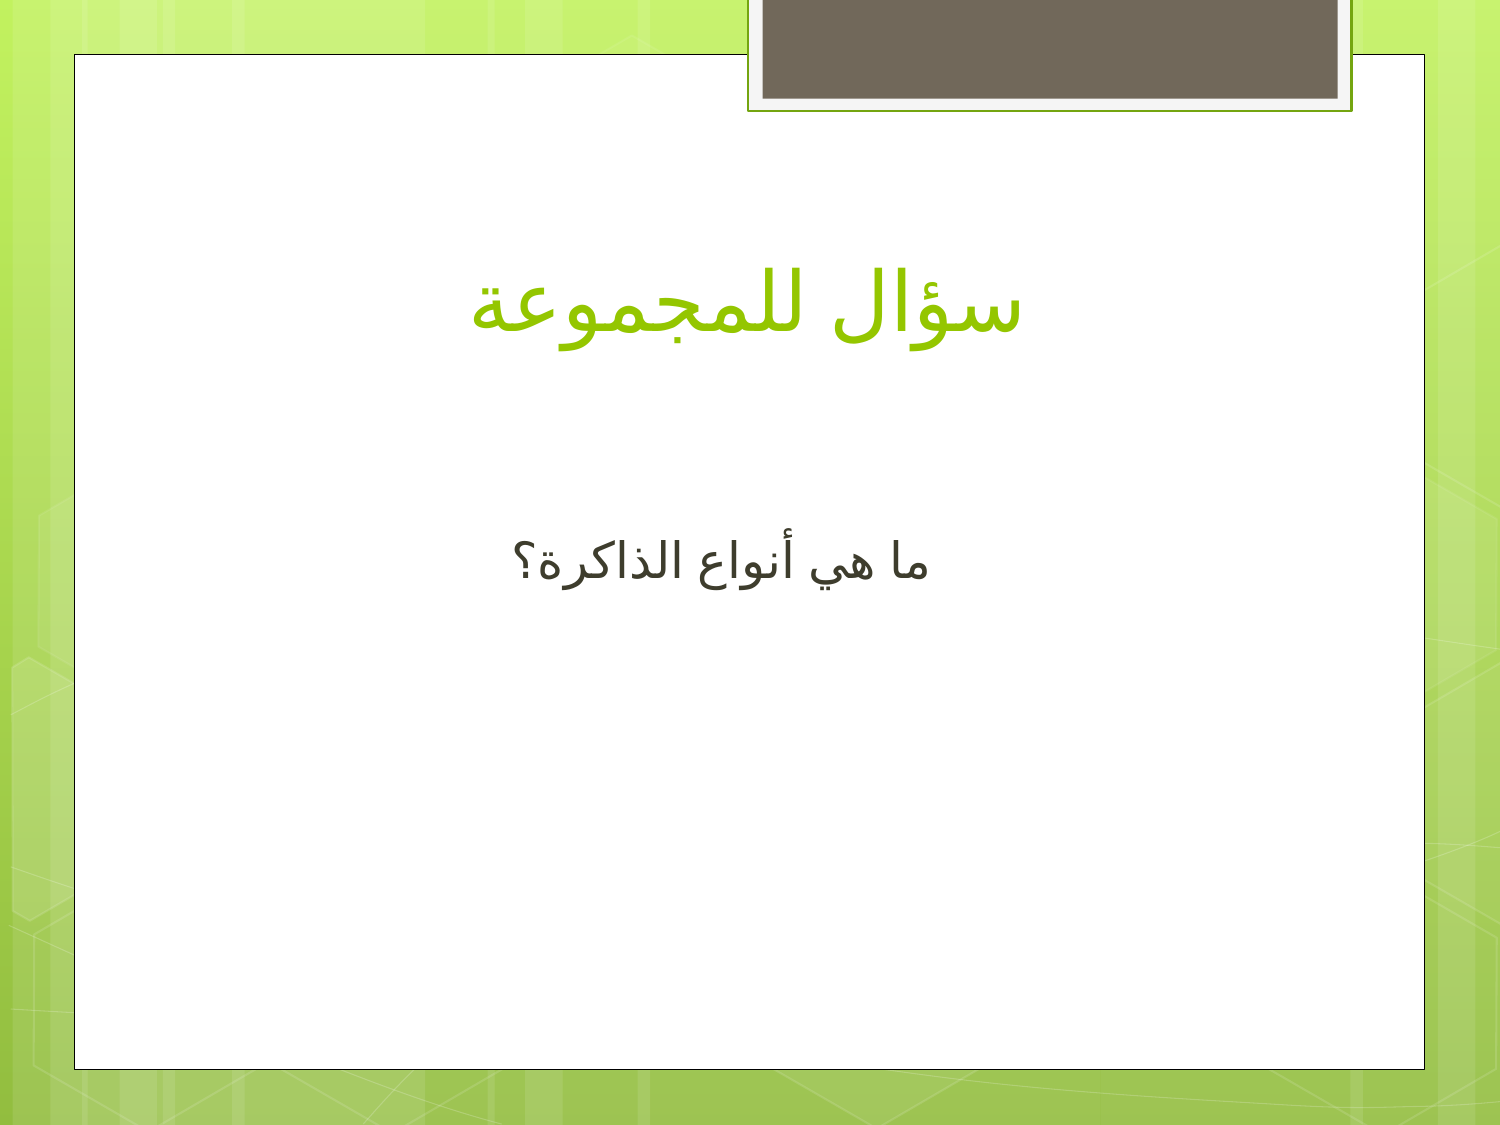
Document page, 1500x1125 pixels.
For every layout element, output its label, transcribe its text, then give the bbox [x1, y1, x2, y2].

list ما هي أنواع الذاكرة؟ [171, 381, 1283, 957]
title سؤال للمجموعة [171, 168, 1324, 357]
